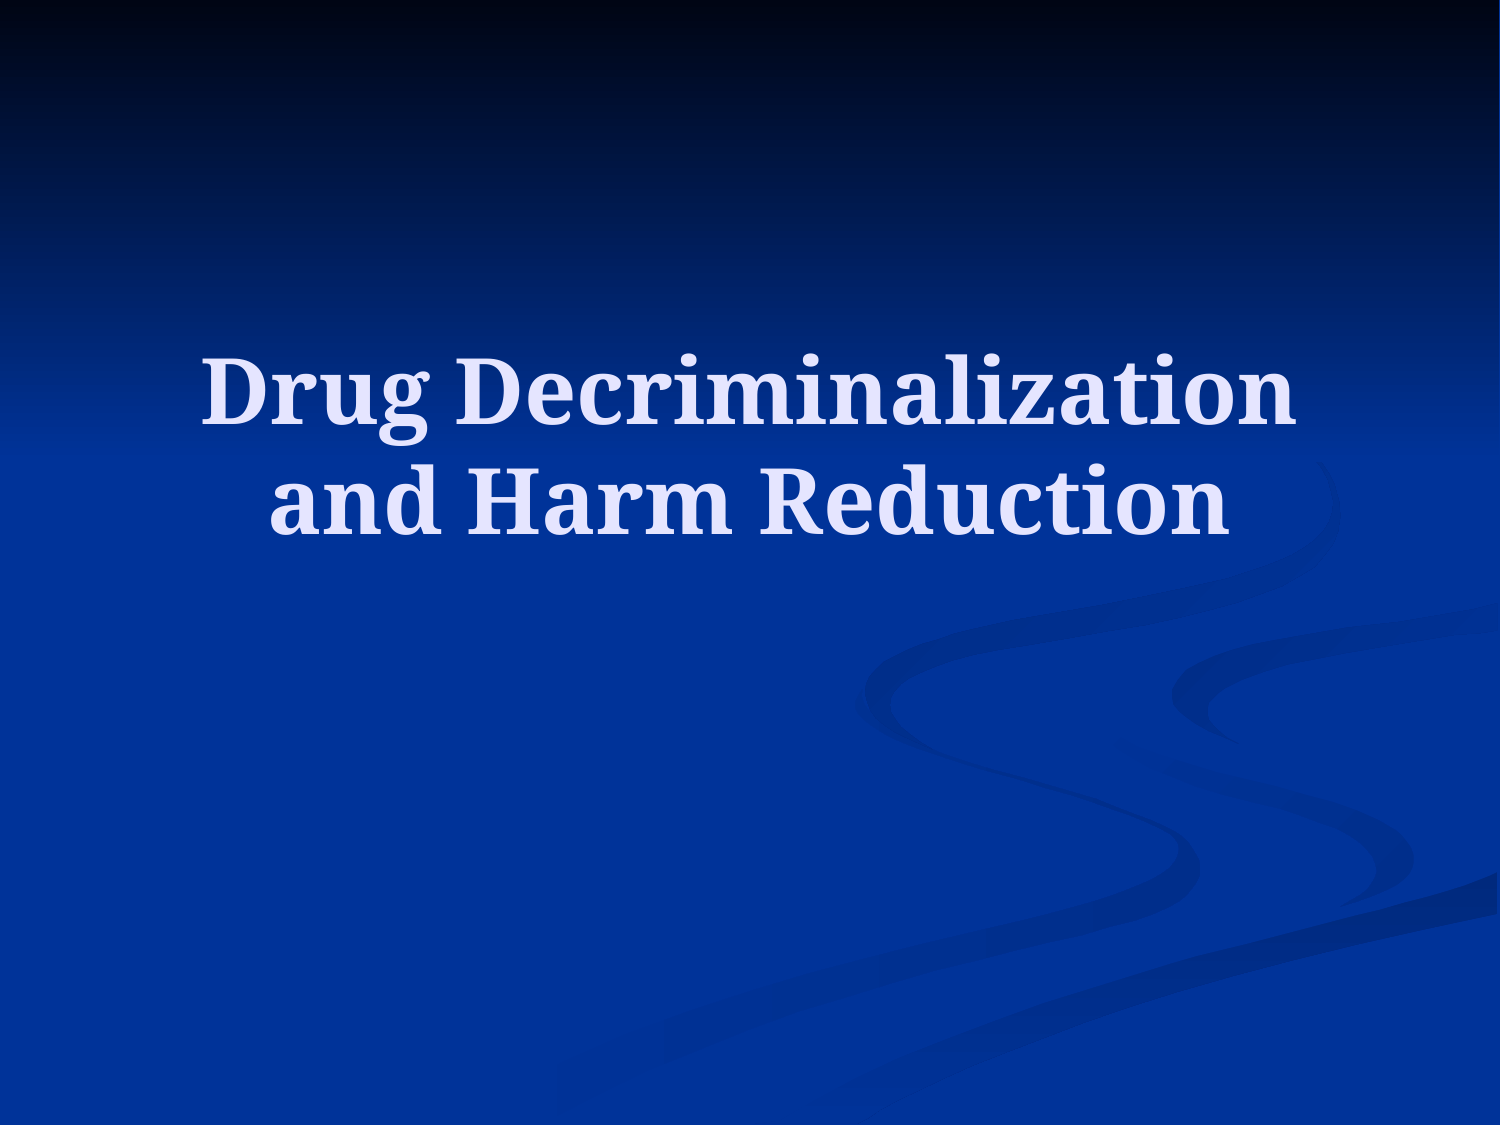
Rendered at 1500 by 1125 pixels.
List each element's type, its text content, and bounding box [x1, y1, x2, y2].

title Drug Decriminalization and Harm Reduction [112, 284, 1388, 601]
